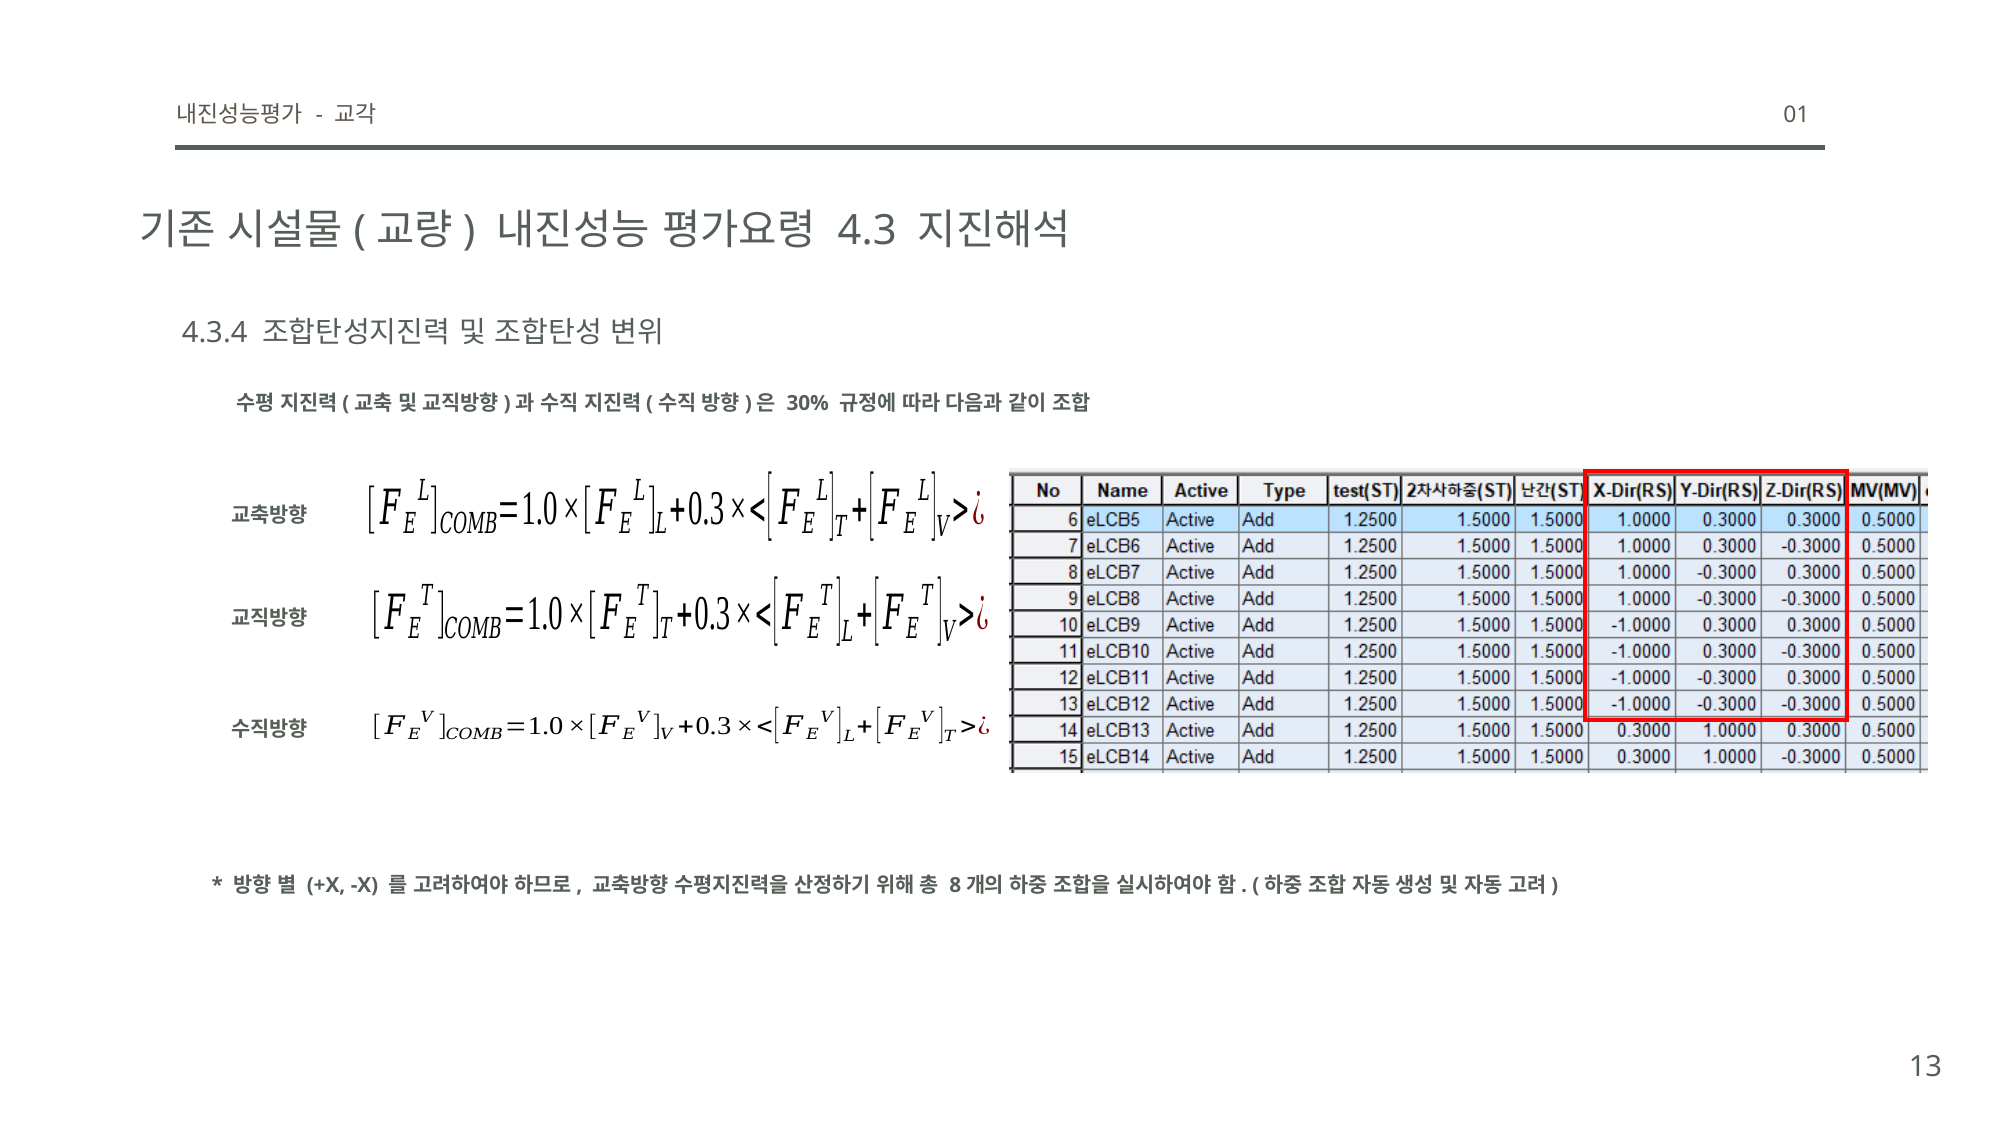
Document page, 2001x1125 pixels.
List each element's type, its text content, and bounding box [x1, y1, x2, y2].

picture [1009, 468, 1928, 773]
text_box 기존 시설물(교량) 내진성능 평가요령 4.3 지진해석 [124, 195, 1087, 260]
text_box 교축방향 [167, 482, 373, 535]
text_box 수직방향 [167, 695, 373, 748]
text_box 13 [1893, 1039, 1957, 1090]
text_box 수평 지진력(교축 및 교직방향)과 수직 지진력(수직 방향)은 30% 규정에 따라 다음과 같이 조합 [221, 369, 1872, 422]
text_box 4.3.4 조합탄성지진력 및 조합탄성 변위 [167, 288, 769, 357]
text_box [167, 91, 1825, 135]
text_box 교직방향 [167, 584, 373, 637]
text_box * 방향 별 (+X, -X) 를 고려하여야 하므로, 교축방향 수평지진력을 산정하기 위해 총 8개의 하중 조합을 실시하여야 함. (하중 조합 자동 생성 및 자동 고려) [196, 851, 1847, 904]
